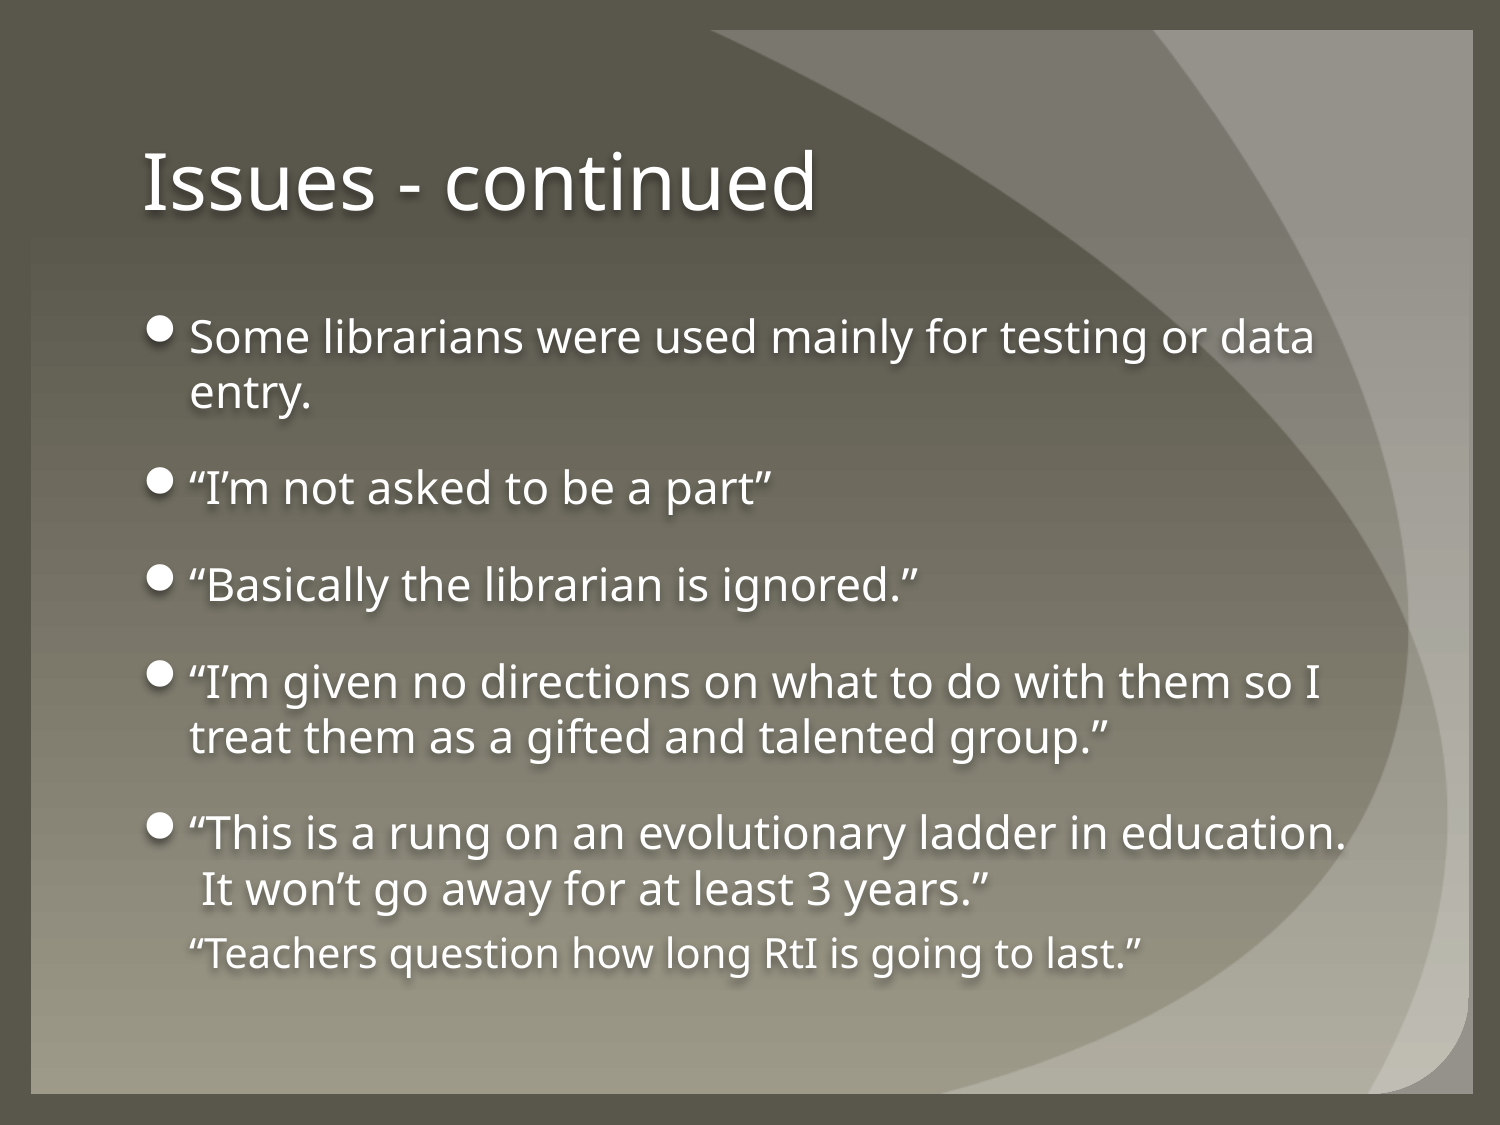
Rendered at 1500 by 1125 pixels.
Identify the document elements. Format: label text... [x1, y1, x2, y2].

picture [24, 30, 1473, 1094]
title Issues - continued [127, 62, 1372, 234]
list Some librarians were used mainly for testing or data entry. “I’m not asked to be a part” “Basically the librarian is ignored.” “I’m given no directions on what to do with them so I treat them as a gifted and talented group.” “This is a rung on an evolutionary ladder in education. It won’t go away for at least 3 years.” “Teachers question how long RtI is going to last.” [127, 299, 1372, 991]
